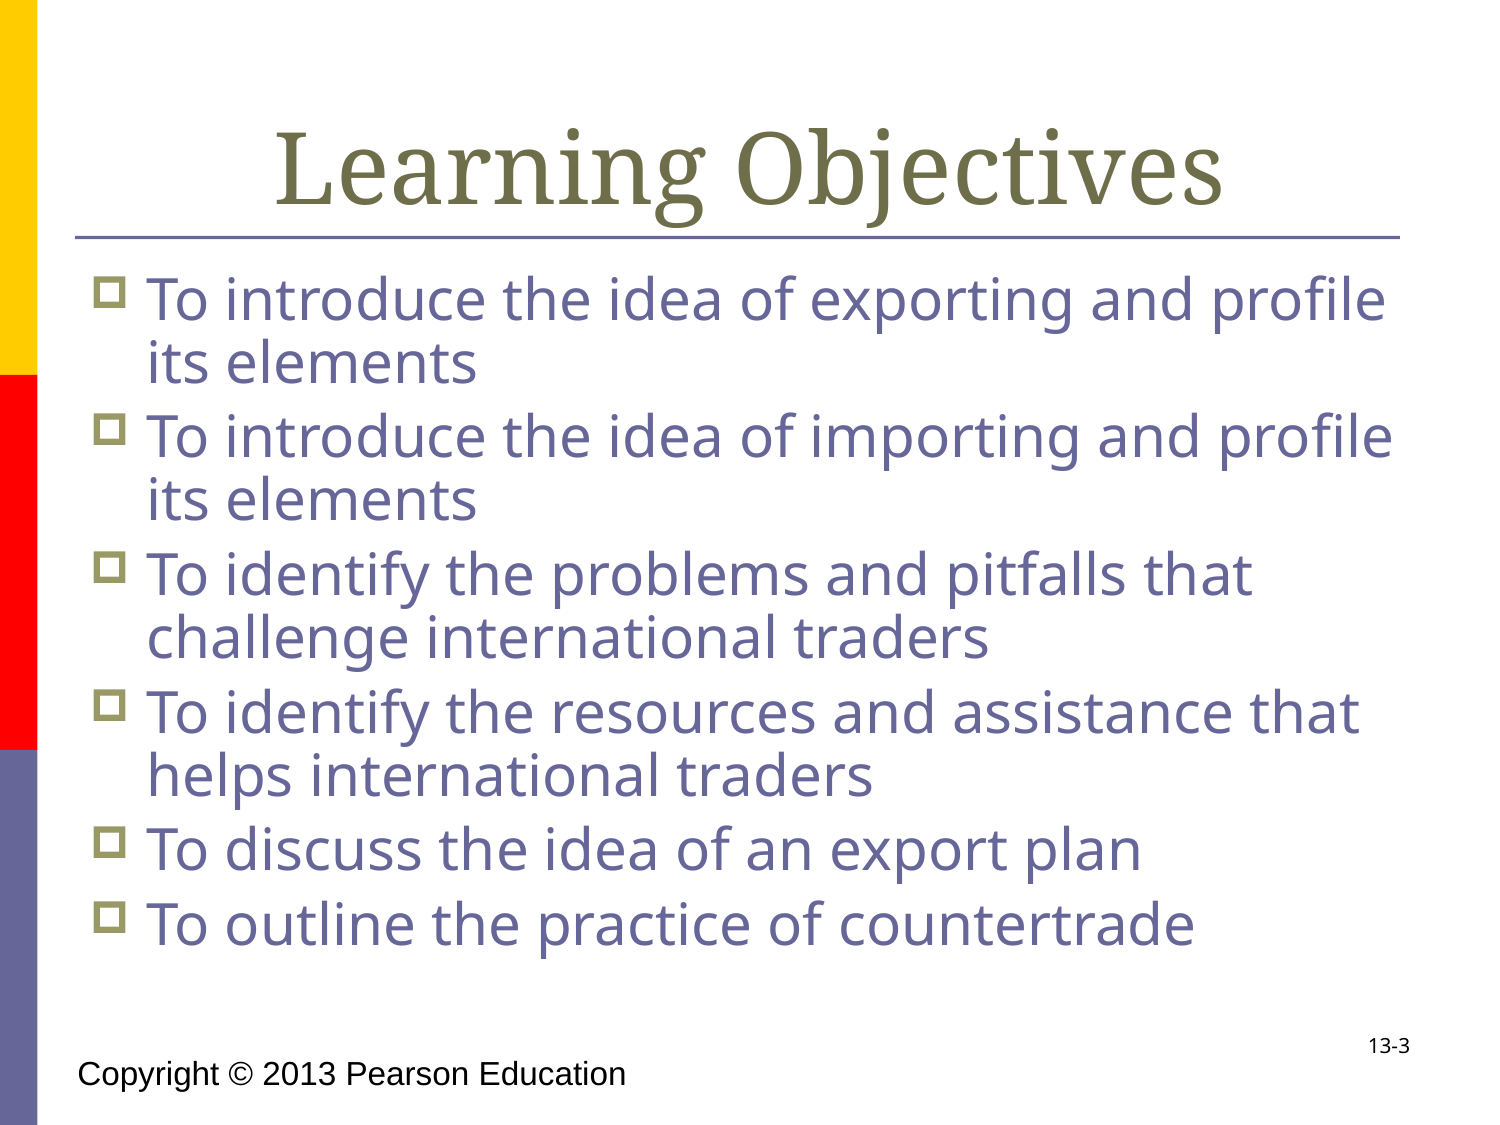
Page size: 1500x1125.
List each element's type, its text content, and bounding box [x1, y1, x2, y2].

title Learning Objectives [75, 45, 1425, 233]
list To introduce the idea of exporting and profile its elements To introduce the idea of importing and profile its elements To identify the problems and pitfalls that challenge international traders To identify the resources and assistance that helps international traders To discuss the idea of an export plan To outline the practice of countertrade [75, 262, 1425, 1006]
slide_number 13-3 [1074, 1025, 1425, 1100]
